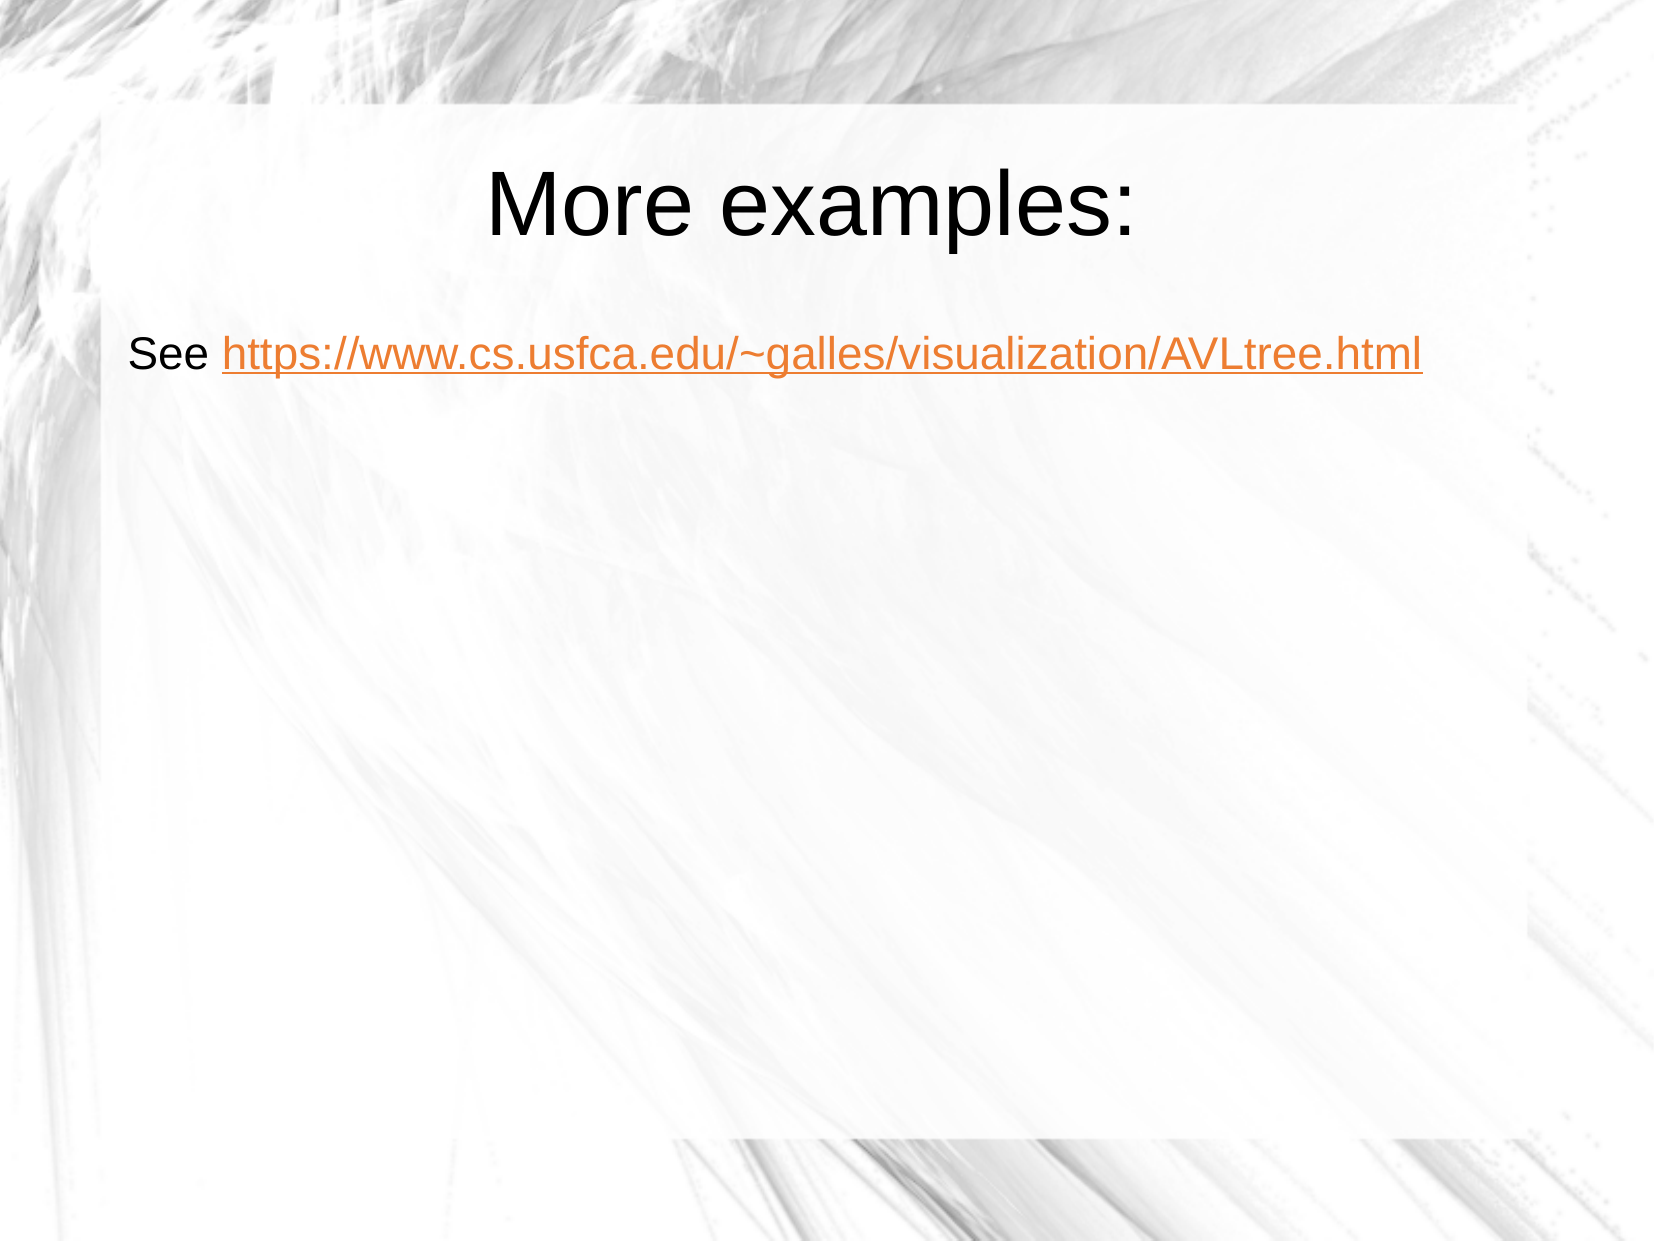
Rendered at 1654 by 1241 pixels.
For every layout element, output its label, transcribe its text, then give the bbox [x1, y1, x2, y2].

picture [0, 0, 1654, 1241]
title More examples: [118, 93, 1506, 299]
list See https://www.cs.usfca.edu/~galles/visualization/AVLtree.html [118, 319, 1571, 1109]
